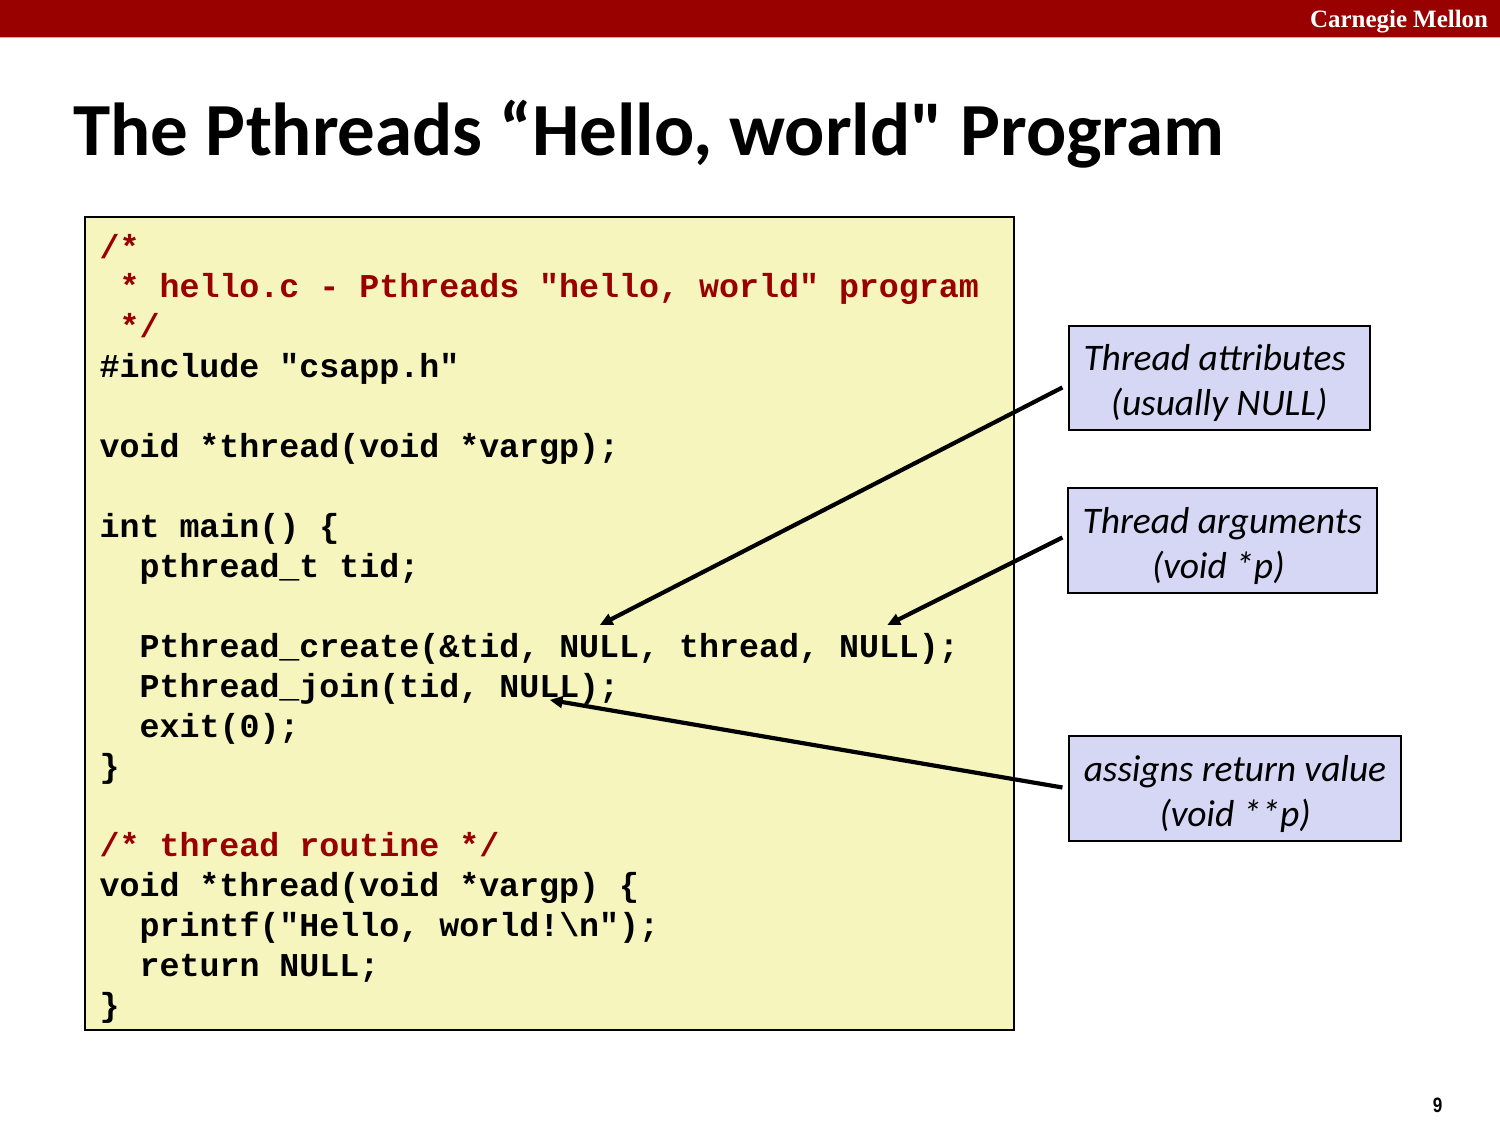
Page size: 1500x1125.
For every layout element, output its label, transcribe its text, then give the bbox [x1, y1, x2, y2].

text_box [549, 695, 1063, 788]
text_box assigns return value (void **p) [1068, 736, 1402, 841]
text_box [600, 387, 1063, 625]
text_box [887, 537, 1063, 625]
text_box Thread arguments (void *p) [1067, 488, 1378, 593]
title The Pthreads “Hello, world" Program [58, 62, 1305, 188]
text_box Thread attributes (usually NULL) [1068, 325, 1370, 431]
text_box /* * hello.c - Pthreads "hello, world" program */ #include "csapp.h" void *thread(void *vargp); int main() { pthread_t tid; Pthread_create(&tid, NULL, thread, NULL); Pthread_join(tid, NULL); exit(0); } /* thread routine */ void *thread(void *vargp) { printf("Hello, world!\n"); return NULL; } [84, 217, 1015, 1031]
